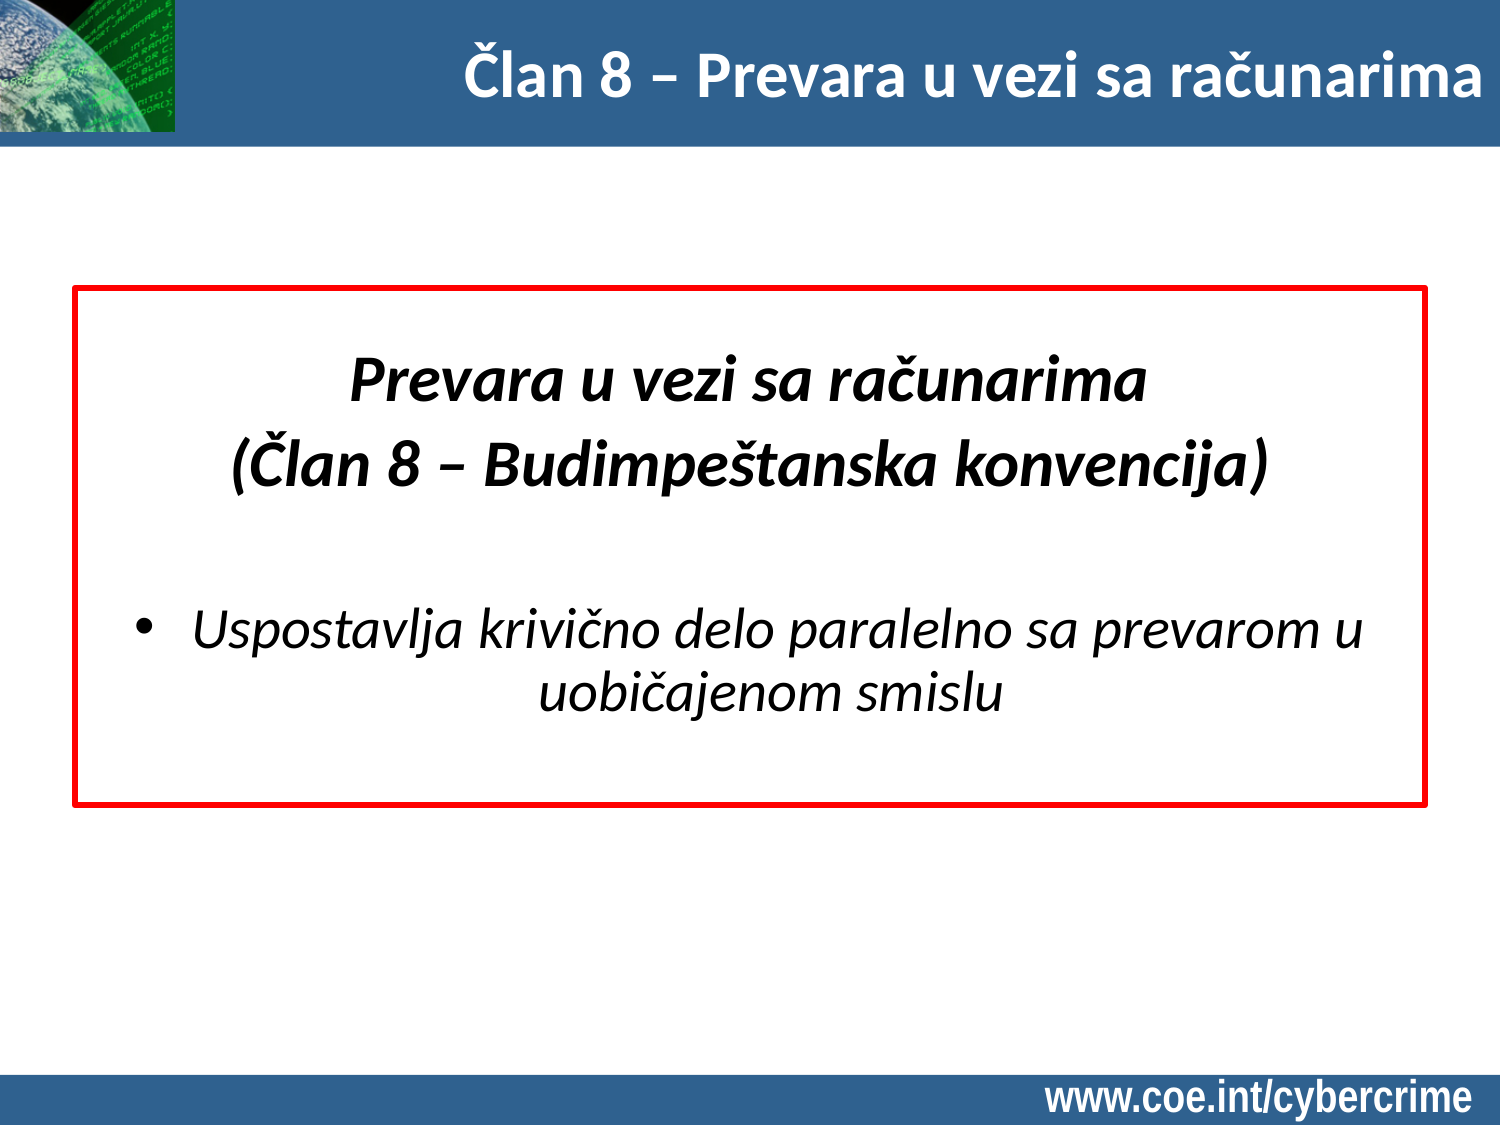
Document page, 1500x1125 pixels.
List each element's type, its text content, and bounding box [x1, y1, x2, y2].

text_box www.coe.int/cybercrime [1030, 1059, 1500, 1125]
text_box [0, 1073, 1030, 1125]
text_box Prevara u vezi sa računarima (Član 8 – Budimpeštanska konvencija) Uspostavlja krivično delo paralelno sa prevarom u uobičajenom smislu [74, 287, 1425, 806]
picture [0, 0, 175, 132]
text_box Član 8 – Prevara u vezi sa računarima [0, 0, 1500, 149]
